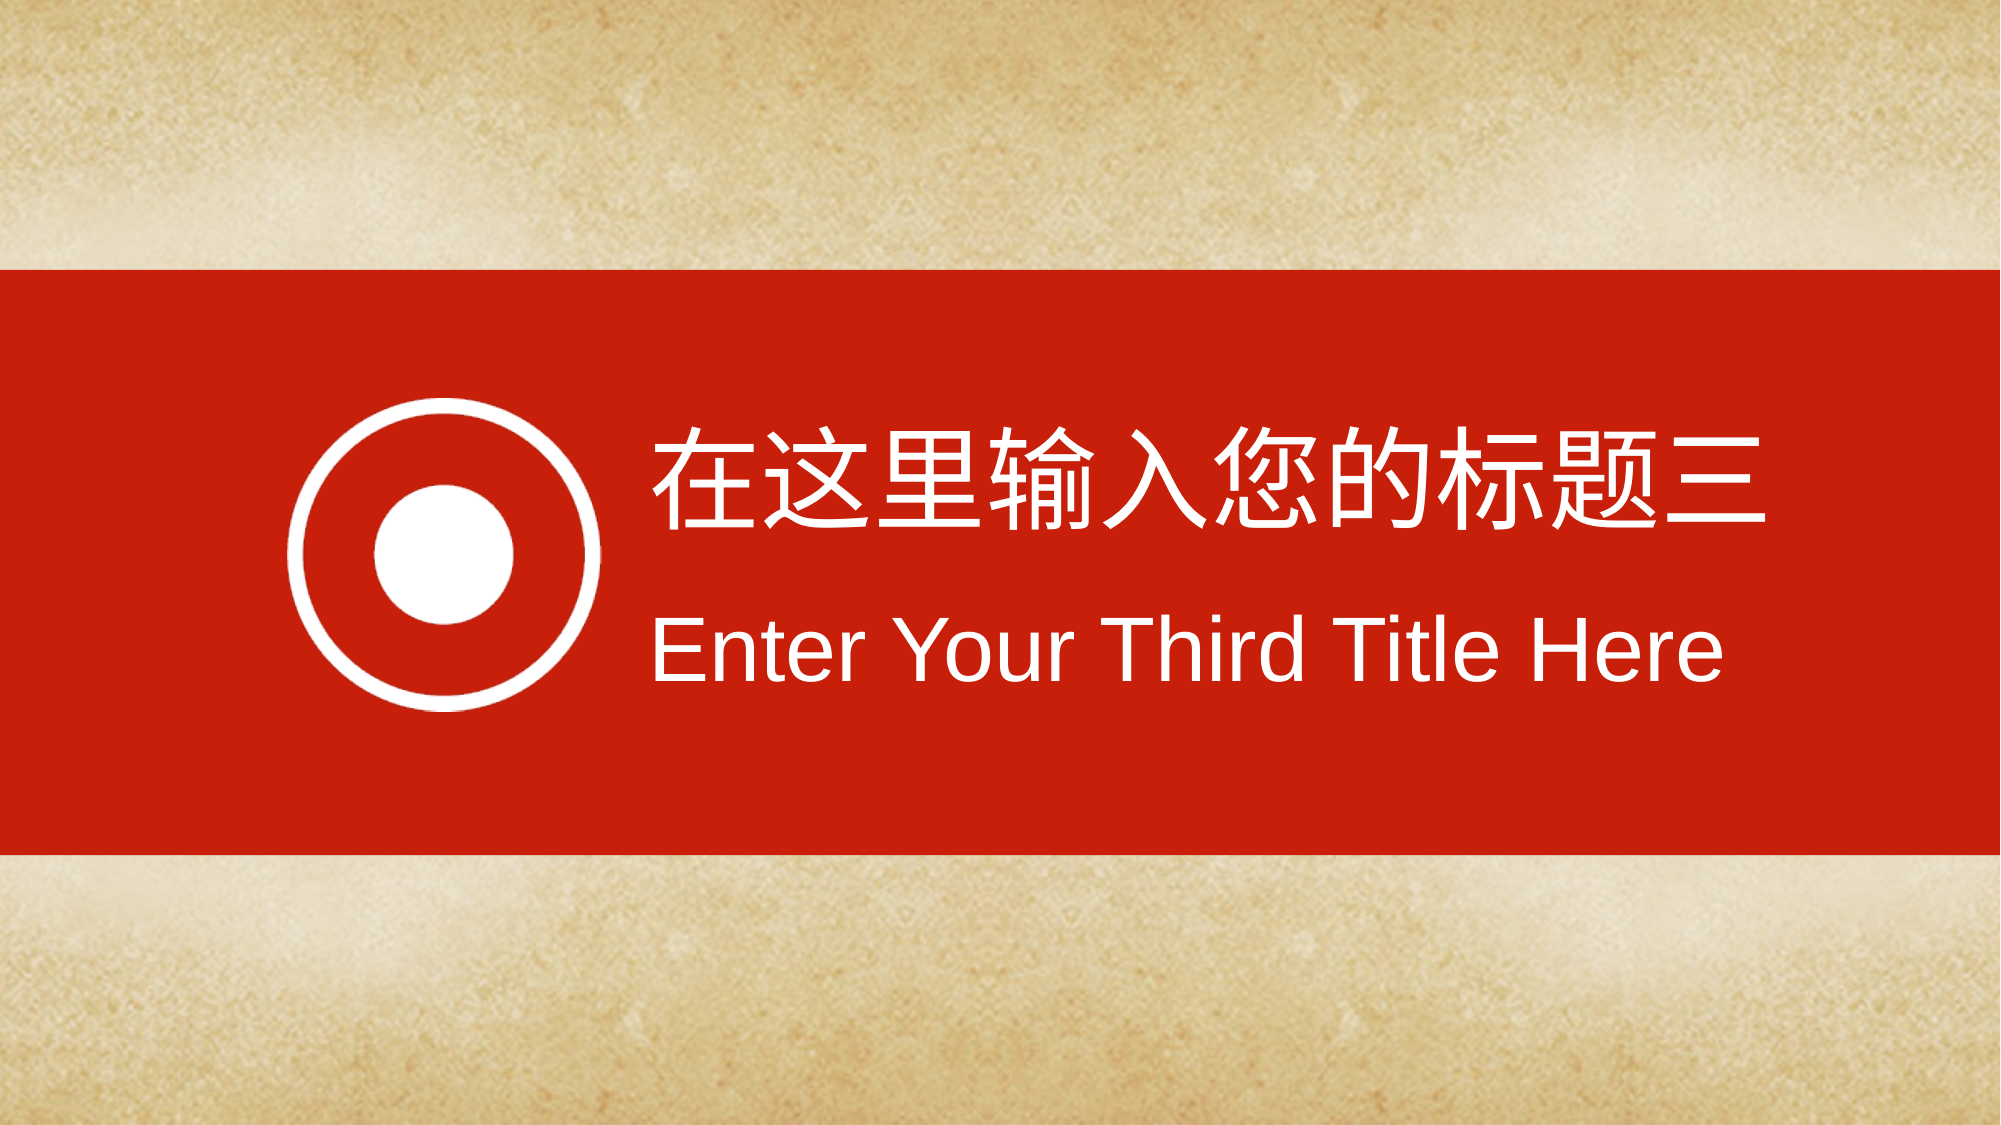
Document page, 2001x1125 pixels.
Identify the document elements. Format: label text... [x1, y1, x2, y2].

picture [0, 0, 2001, 1125]
text_box Enter Your Third Title Here [633, 582, 1857, 707]
picture [287, 398, 602, 712]
text_box 在这里输入您的标题三 [633, 401, 1857, 552]
text_box [0, 269, 2000, 856]
